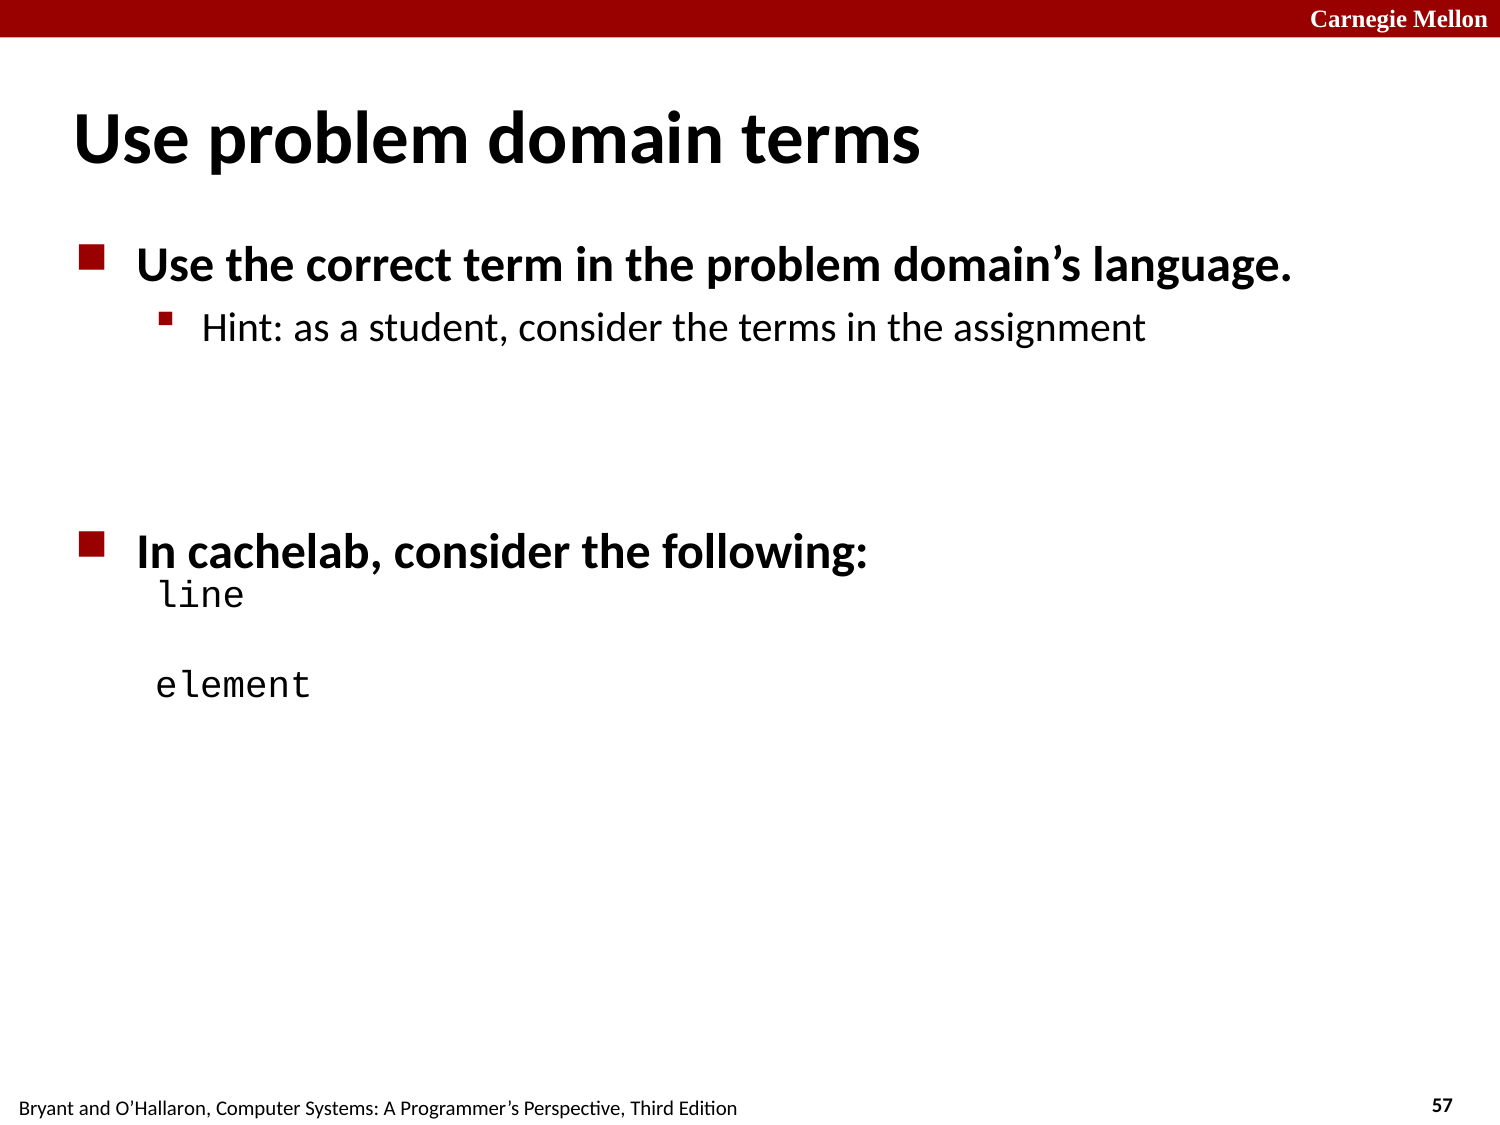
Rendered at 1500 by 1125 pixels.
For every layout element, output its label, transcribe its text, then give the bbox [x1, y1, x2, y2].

text_box line element [140, 562, 328, 713]
list Use the correct term in the problem domain’s language. Hint: as a student, consider the terms in the assignment In cachelab, consider the following: [64, 223, 1361, 1040]
title Use problem domain terms [58, 71, 1305, 197]
